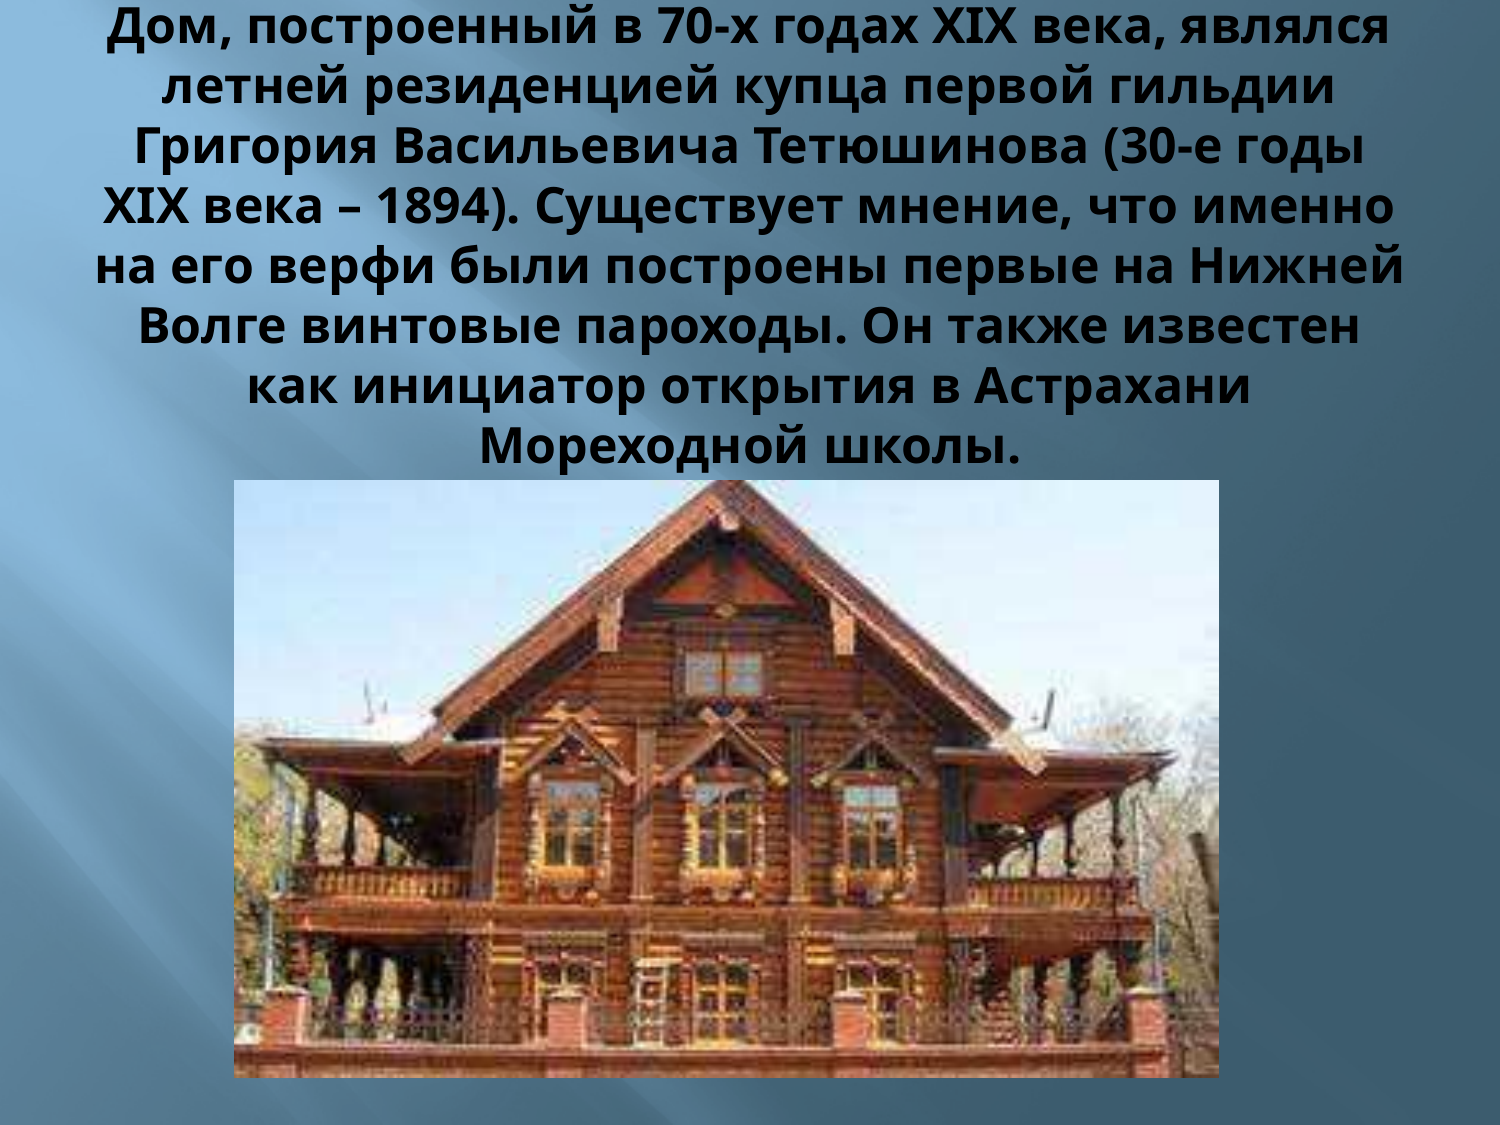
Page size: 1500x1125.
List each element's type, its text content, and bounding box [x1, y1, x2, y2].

title Дом, построенный в 70-х годах XIX века, являлся летней резиденцией купца первой гильдии Григория Васильевича Тетюшинова (30-е годы XIX века – 1894). Существует мнение, что именно на его верфи были построены первые на Нижней Волге винтовые пароходы. Он также известен как инициатор открытия в Астрахани Мореходной школы. [75, 45, 1425, 422]
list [234, 480, 1219, 1079]
